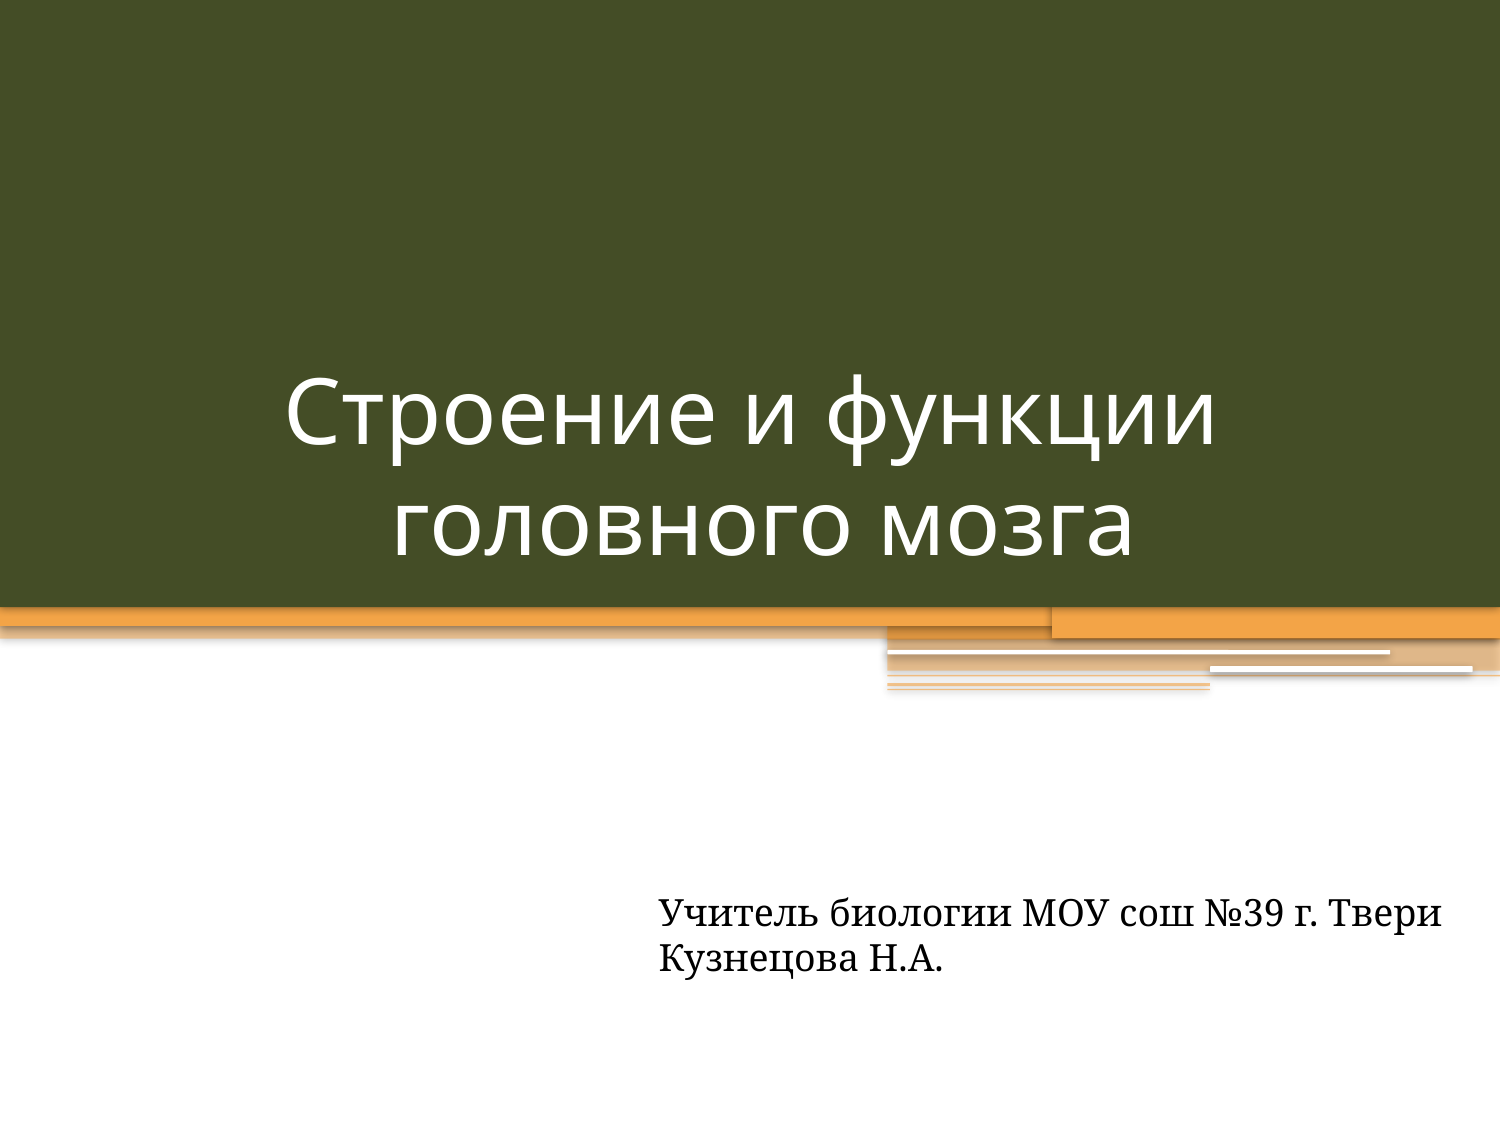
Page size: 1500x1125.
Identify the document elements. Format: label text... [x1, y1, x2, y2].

text_box Учитель биологии МОУ сош №39 г. Твери Кузнецова Н.А. [643, 881, 1459, 987]
title Строение и функции головного мозга [70, 339, 1459, 582]
